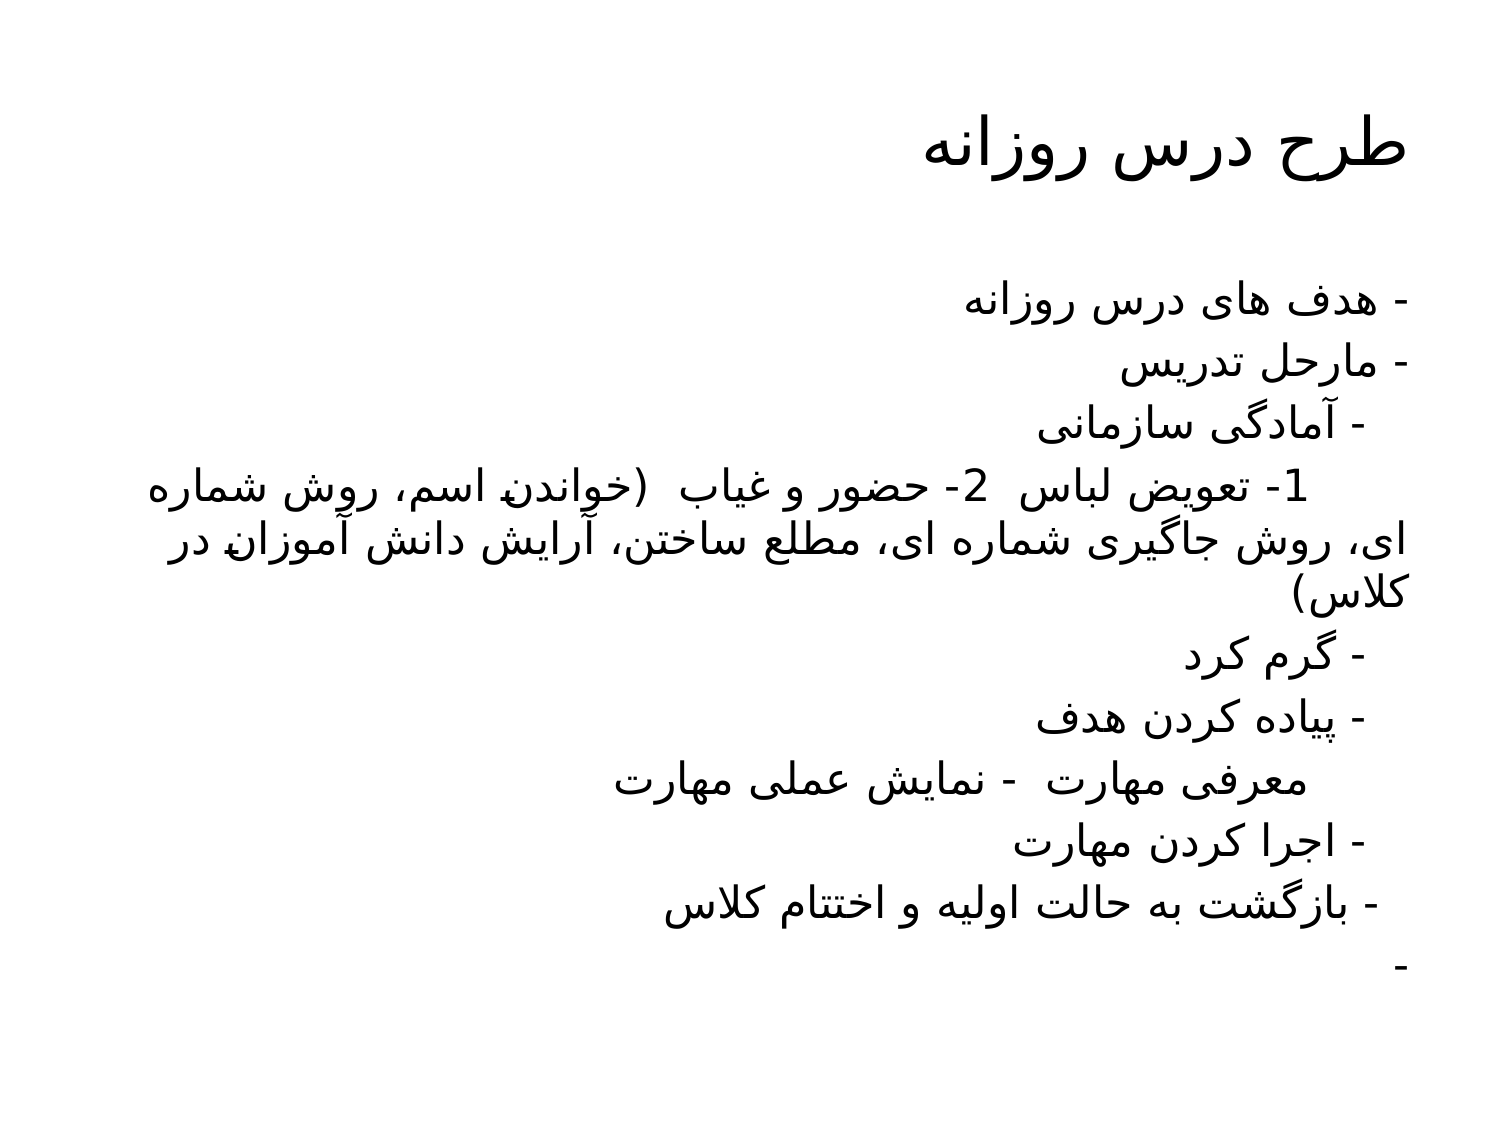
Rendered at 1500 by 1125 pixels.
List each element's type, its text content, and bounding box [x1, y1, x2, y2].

title طرح درس روزانه [75, 45, 1425, 233]
list - هدف های درس روزانه - مارحل تدریس - آمادگی سازمانی 1- تعویض لباس 2- حضور و غیاب (خواندن اسم، روش شماره ای، روش جاگیری شماره ای، مطلع ساختن، آرایش دانش آموزان در کلاس) - گرم کرد - پیاده کردن هدف معرفی مهارت - نمایش عملی مهارت - اجرا کردن مهارت - بازگشت به حالت اولیه و اختتام کلاس - [75, 262, 1425, 1005]
